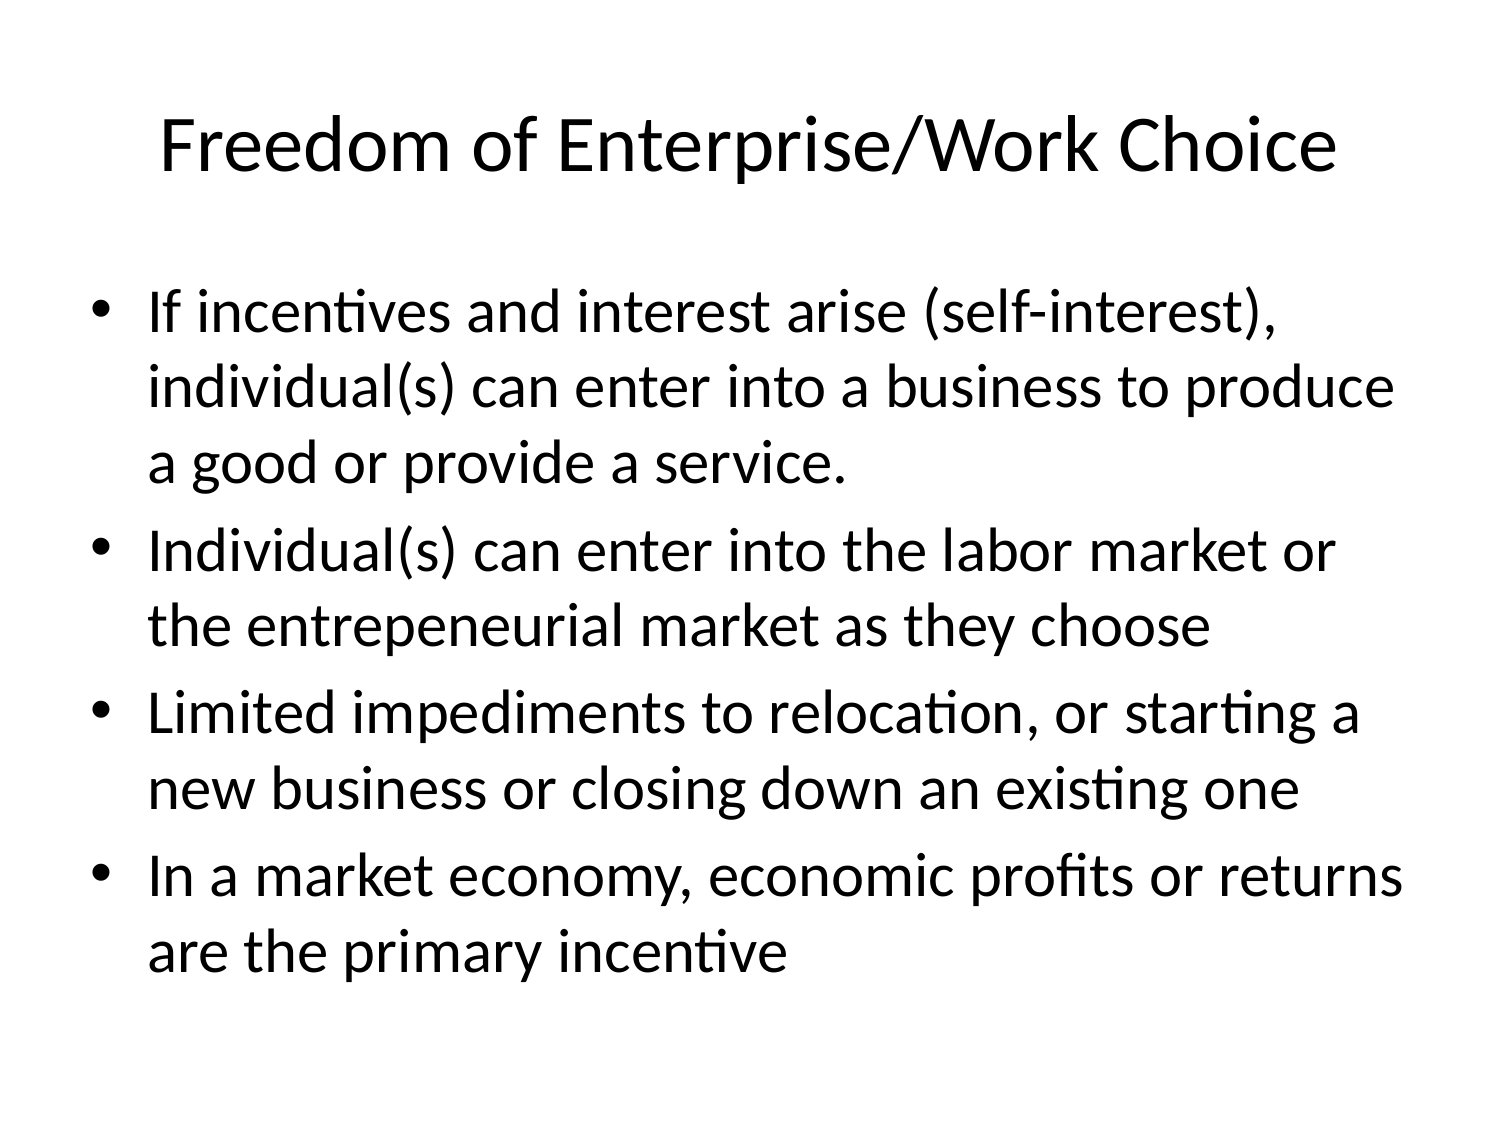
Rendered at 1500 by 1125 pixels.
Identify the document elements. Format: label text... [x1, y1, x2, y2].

list If incentives and interest arise (self-interest), individual(s) can enter into a business to produce a good or provide a service. Individual(s) can enter into the labor market or the entrepeneurial market as they choose Limited impediments to relocation, or starting a new business or closing down an existing one In a market economy, economic profits or returns are the primary incentive [75, 262, 1425, 1005]
title Freedom of Enterprise/Work Choice [75, 45, 1425, 233]
